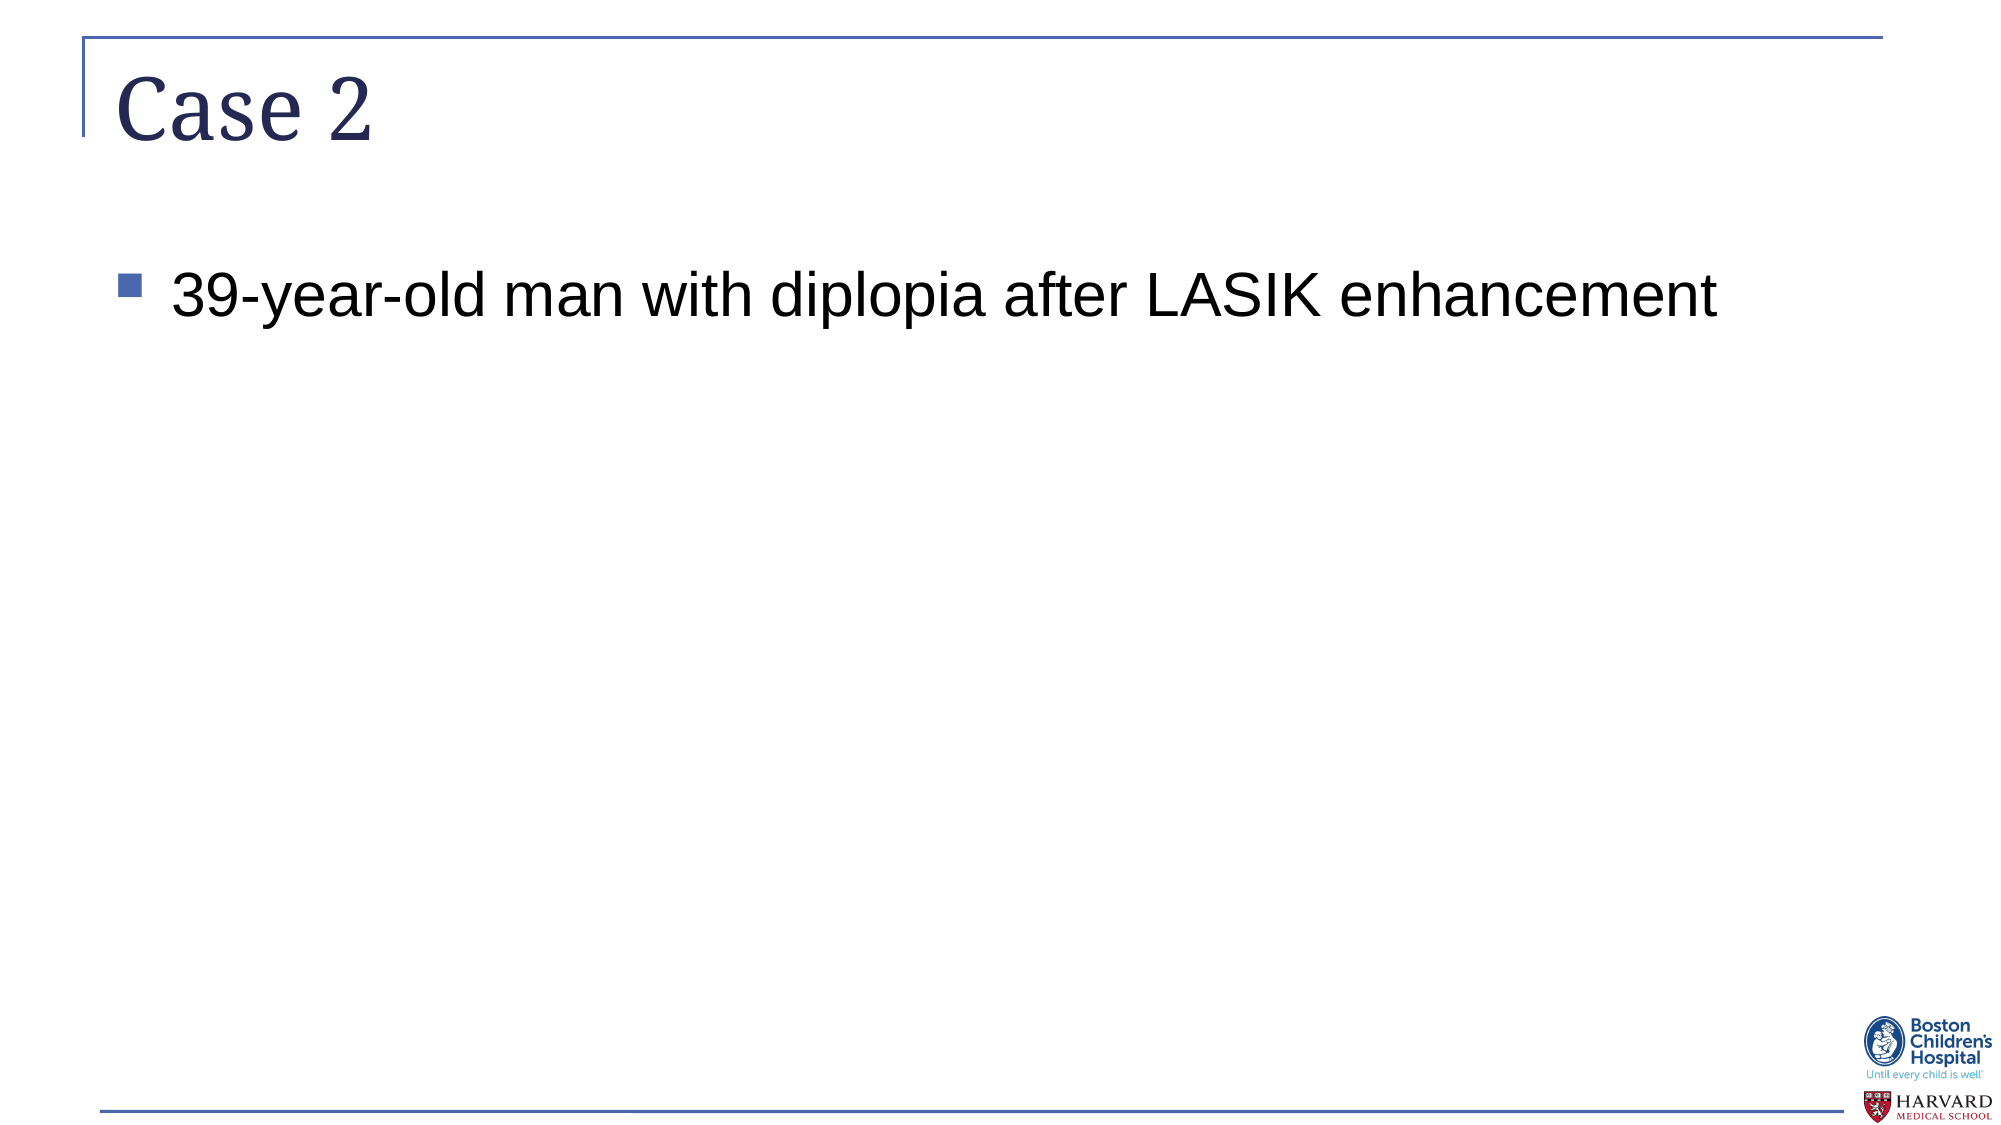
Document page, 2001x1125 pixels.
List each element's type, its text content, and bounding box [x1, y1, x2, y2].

title Case 2 [99, 45, 1901, 233]
list 39-year-old man with diplopia after LASIK enhancement [99, 245, 1901, 1041]
picture [1864, 1016, 1992, 1123]
